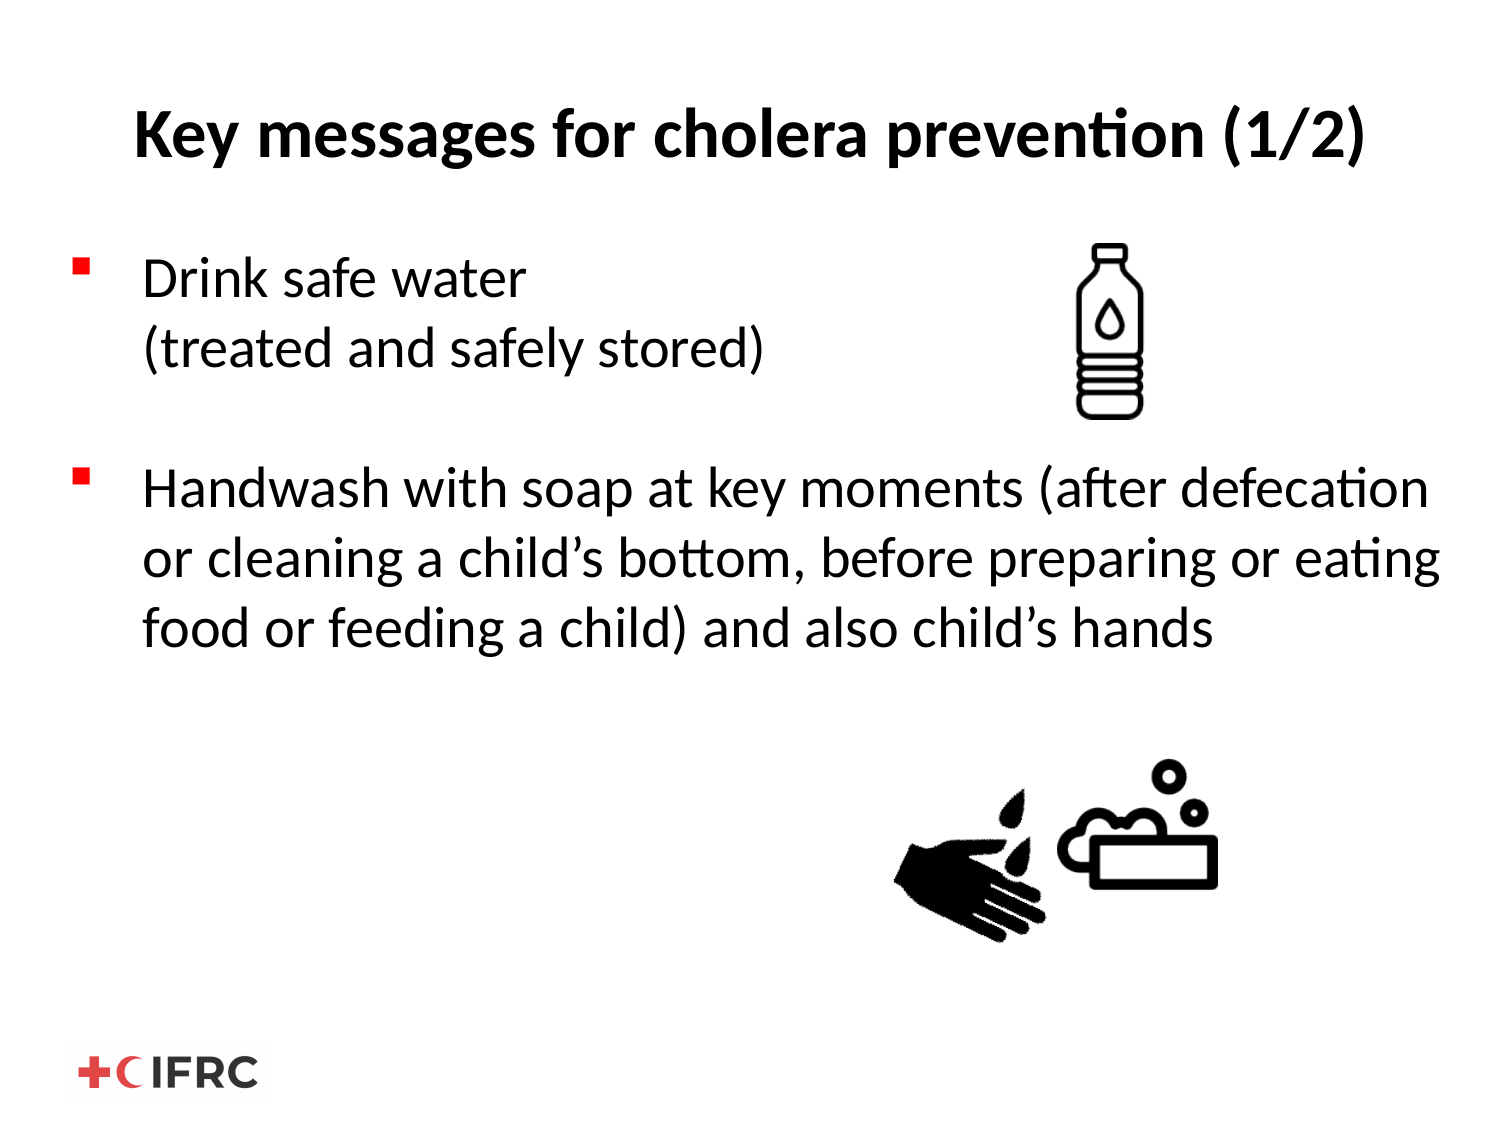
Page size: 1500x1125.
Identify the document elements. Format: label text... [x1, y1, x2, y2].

text_box Drink safe water (treated and safely stored) Handwash with soap at key moments (after defecation or cleaning a child’s bottom, before preparing or eating food or feeding a child) and also child’s hands [53, 231, 1471, 667]
title Key messages for cholera prevention (1/2) [76, 78, 1427, 231]
picture [64, 1042, 273, 1103]
picture [1021, 243, 1199, 421]
picture [889, 743, 1219, 957]
